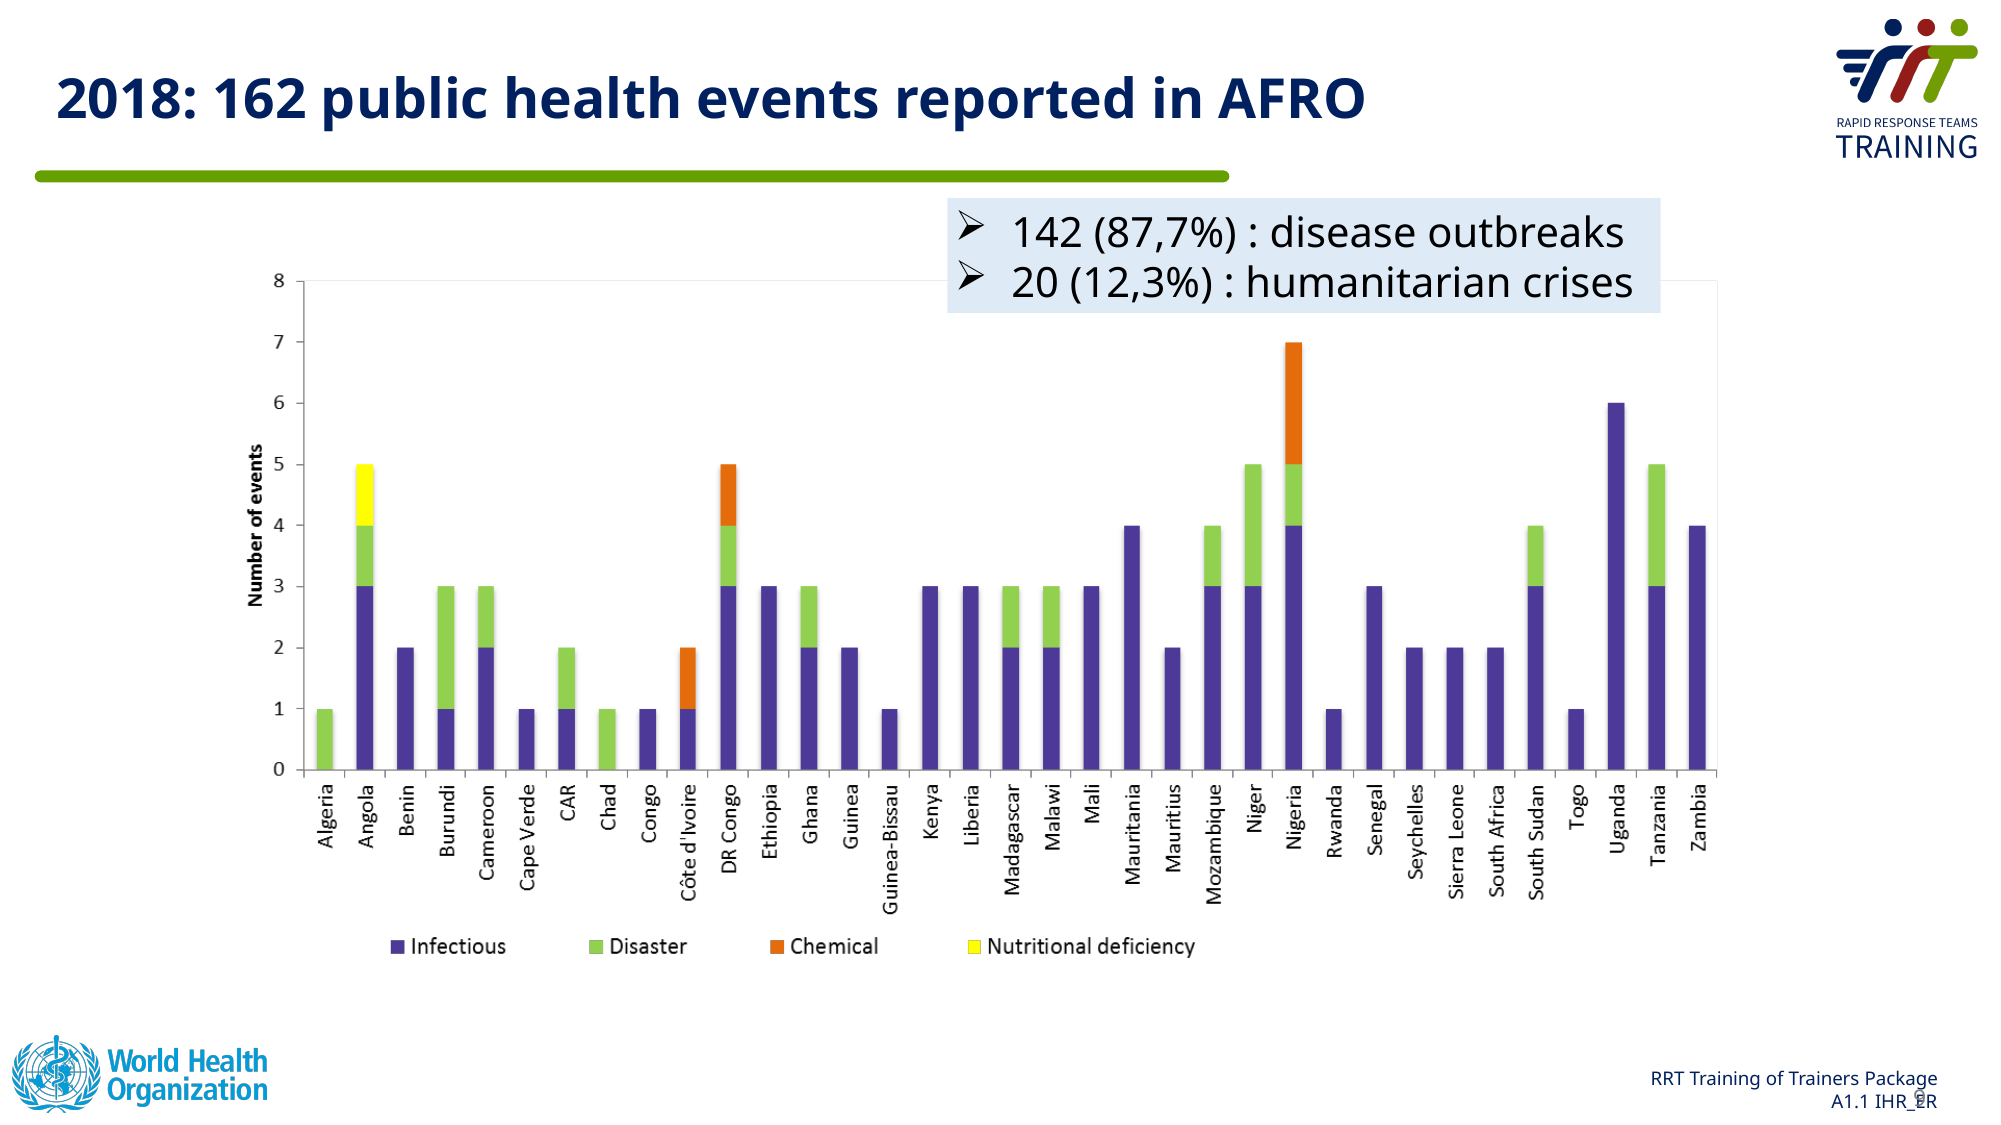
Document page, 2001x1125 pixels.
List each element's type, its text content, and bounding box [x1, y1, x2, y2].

picture [1835, 19, 1978, 167]
picture [213, 257, 1742, 964]
picture [12, 1035, 267, 1113]
text_box 142 (87,7%) : disease outbreaks 20 (12,3%) : humanitarian crises [947, 198, 1661, 255]
picture [12, 1083, 48, 1113]
picture [58, 1050, 64, 1058]
text_box 2018: 162 public health events reported in AFRO [41, 25, 1741, 168]
text_box [34, 170, 1230, 183]
